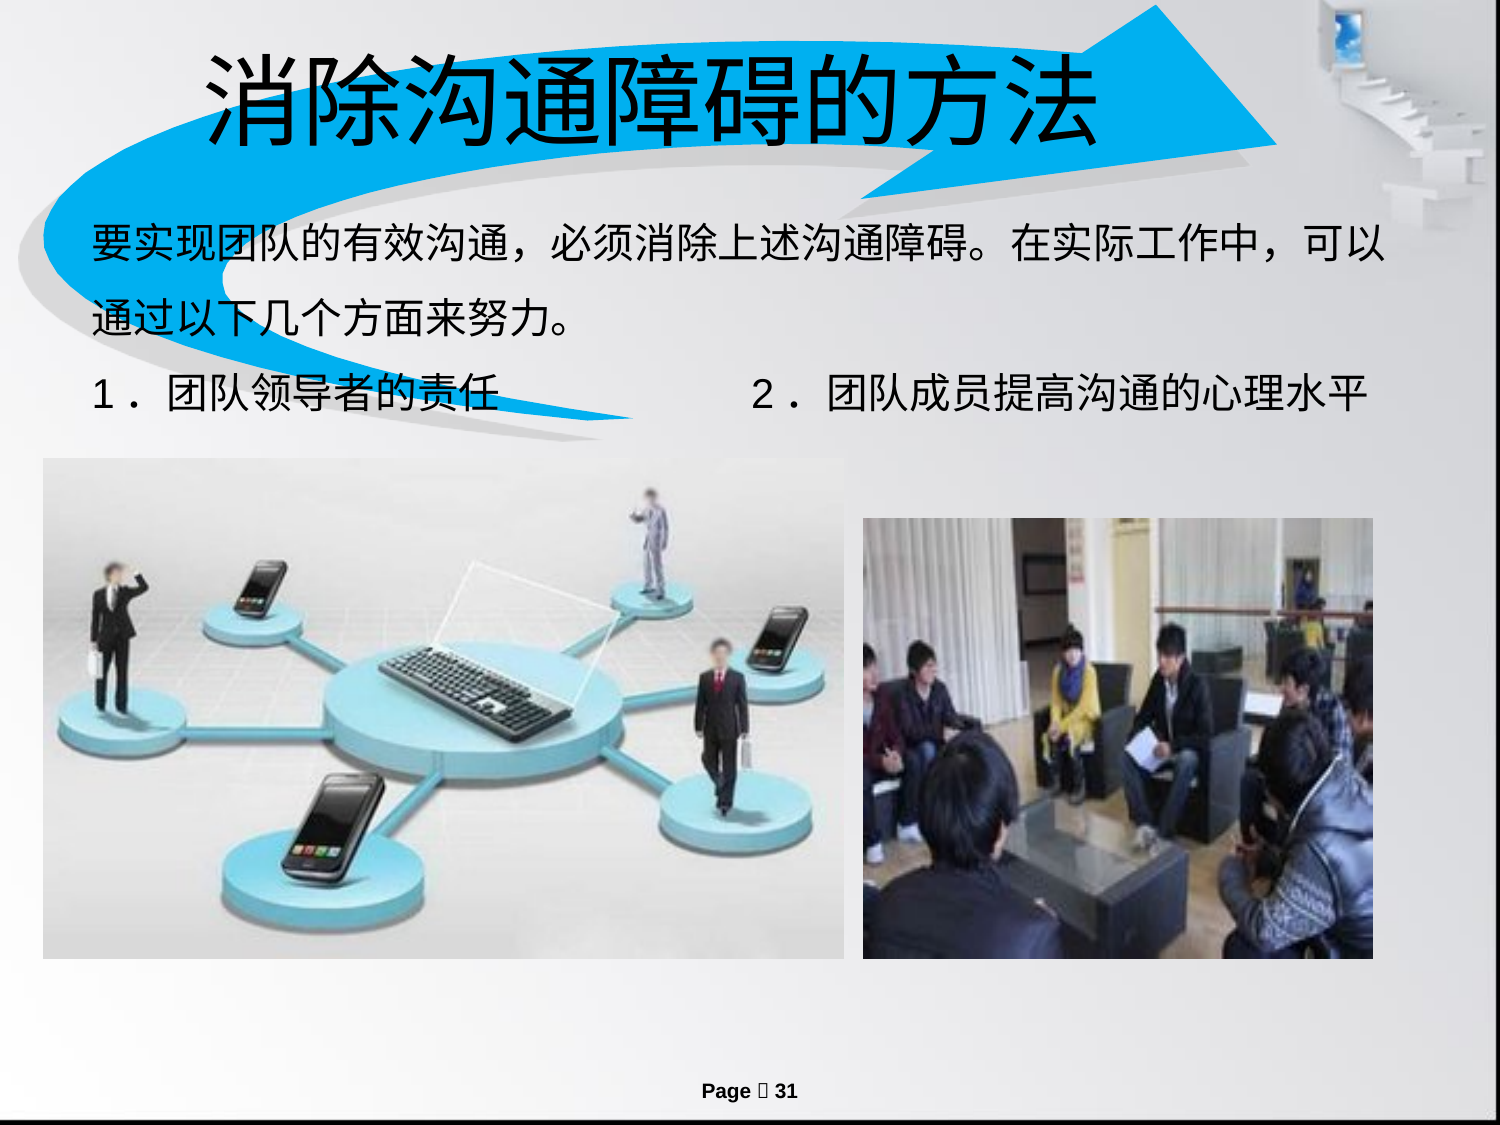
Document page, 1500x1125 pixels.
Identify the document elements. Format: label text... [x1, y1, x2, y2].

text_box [43, 4, 1278, 421]
list 要实现团队的有效沟通，必须消除上述沟通障碍。在实际工作中，可以通过以下几个方面来努力。 1．团队领导者的责任 2．团队成员提高沟通的心理水平 [76, 184, 1424, 1036]
picture [0, 0, 1500, 1125]
